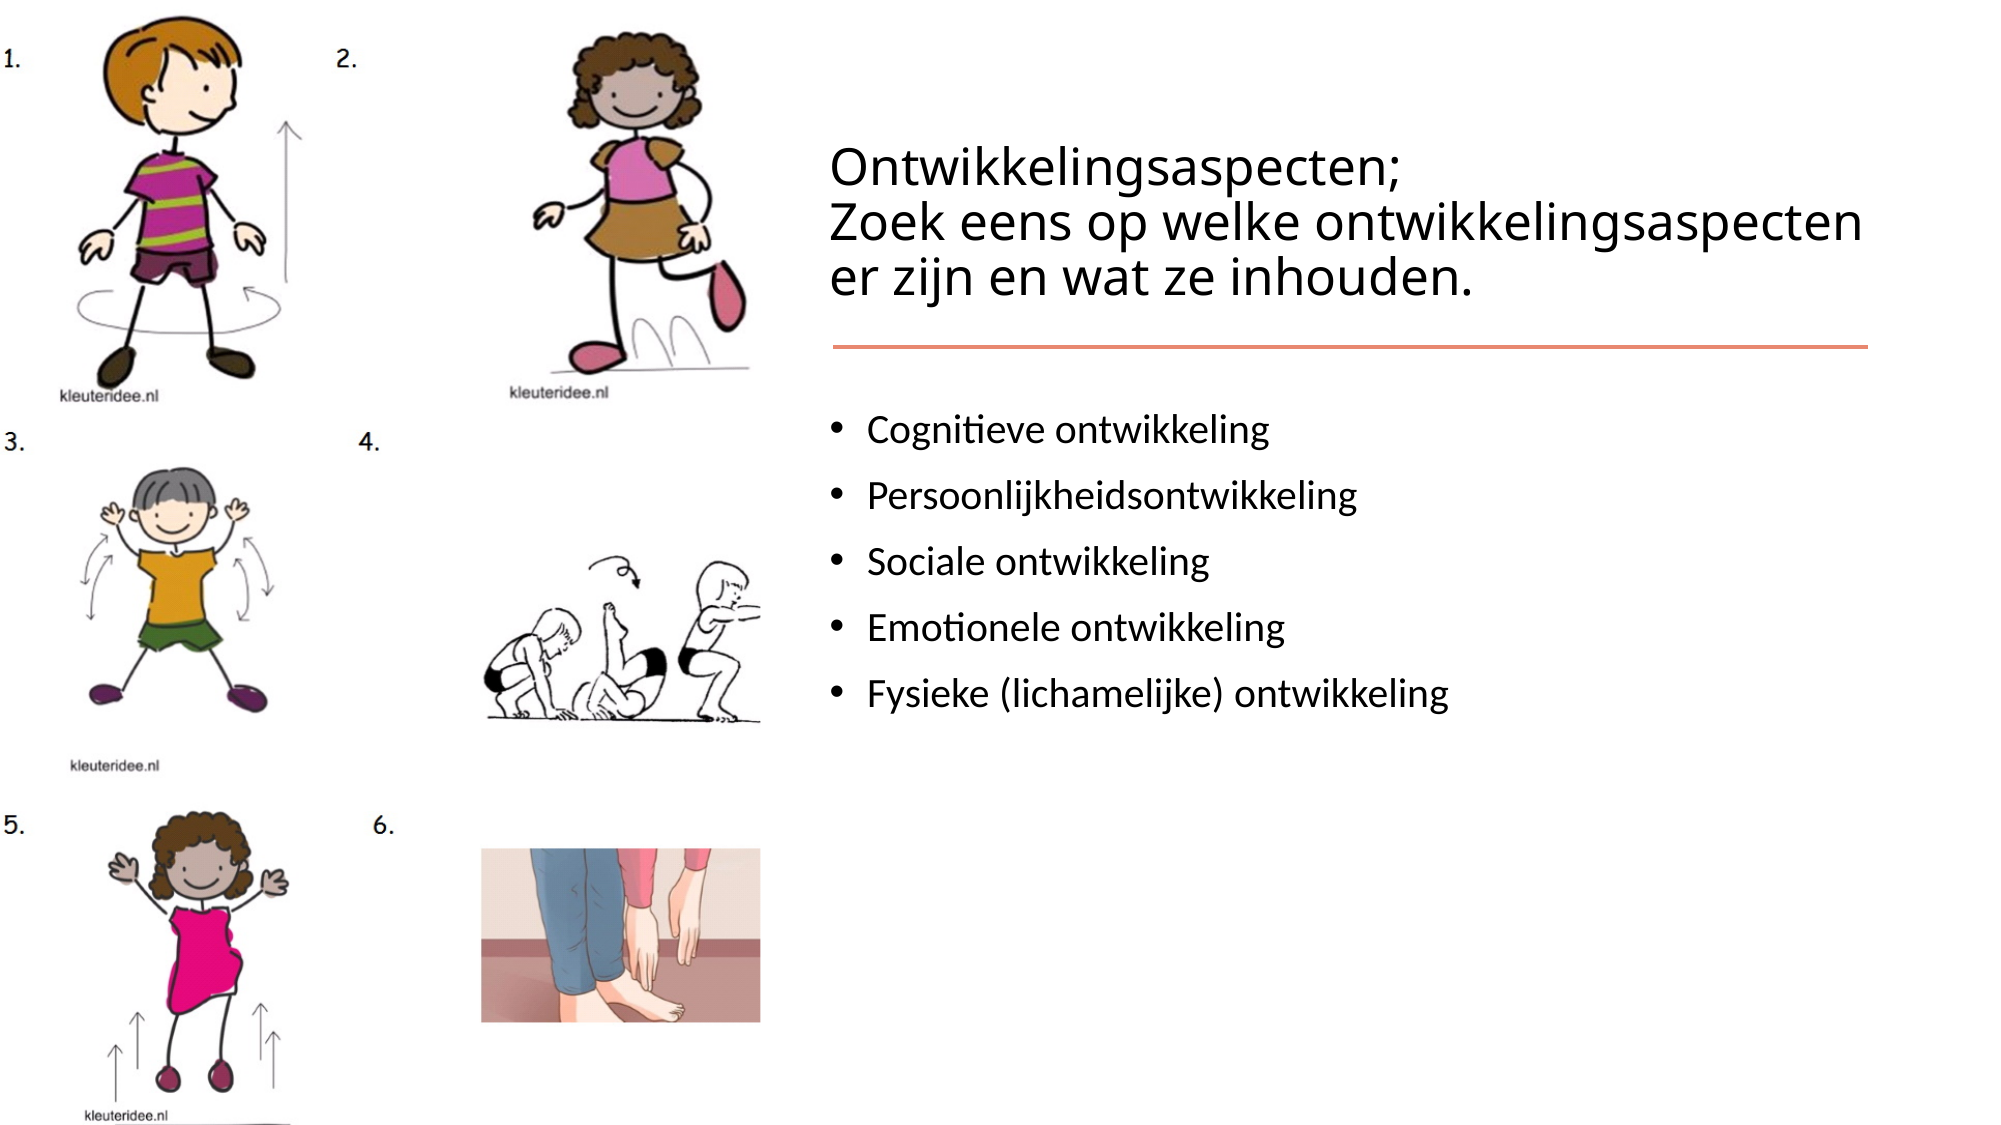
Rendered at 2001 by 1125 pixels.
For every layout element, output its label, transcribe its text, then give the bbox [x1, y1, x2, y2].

picture [0, 0, 761, 1125]
title Ontwikkelingsaspecten; Zoek eens op welke ontwikkelingsaspecten er zijn en wat ze inhouden. [814, 103, 1895, 315]
list Cognitieve ontwikkeling Persoonlijkheidsontwikkeling Sociale ontwikkeling Emotionele ontwikkeling Fysieke (lichamelijke) ontwikkeling [814, 399, 1895, 1021]
